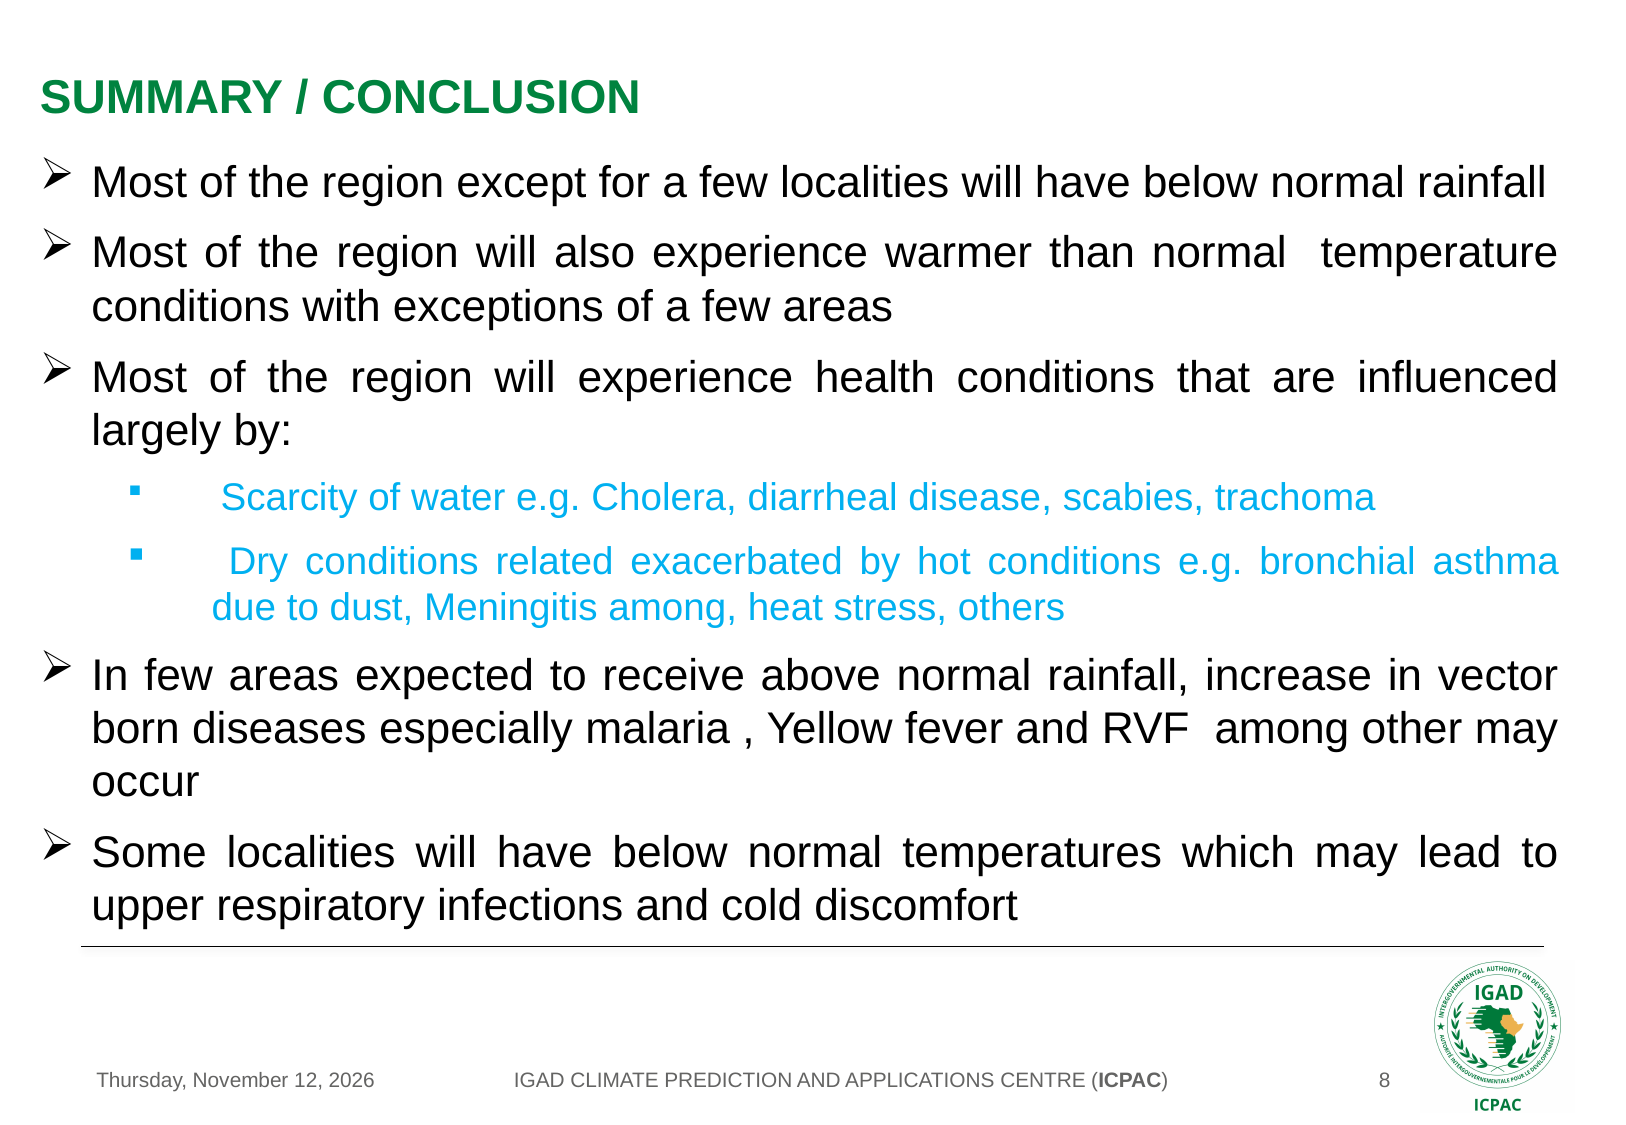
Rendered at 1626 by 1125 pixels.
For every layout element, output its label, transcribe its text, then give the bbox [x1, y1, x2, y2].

title Summary / Conclusion [24, 1, 1541, 131]
footer IGAD CLIMATE PREDICTION AND APPLICATIONS CENTRE (ICPAC) [487, 1064, 1195, 1094]
picture [1420, 1000, 1575, 1113]
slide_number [81, 1064, 461, 1094]
slide_number 8 [1352, 1064, 1417, 1094]
list Most of the region except for a few localities will have below normal rainfall Most of the region will also experience warmer than normal temperature conditions with exceptions of a few areas Most of the region will experience health conditions that are influenced largely by: Scarcity of water e.g. Cholera, diarrheal disease, scabies, trachoma Dry conditions related exacerbated by hot conditions e.g. bronchial asthma due to dust, Meningitis among, heat stress, others In few areas expected to receive above normal rainfall, increase in vector born diseases especially malaria , Yellow fever and RVF among other may occur Some localities will have below normal temperatures which may lead to upper respiratory infections and cold discomfort [24, 145, 1575, 1000]
